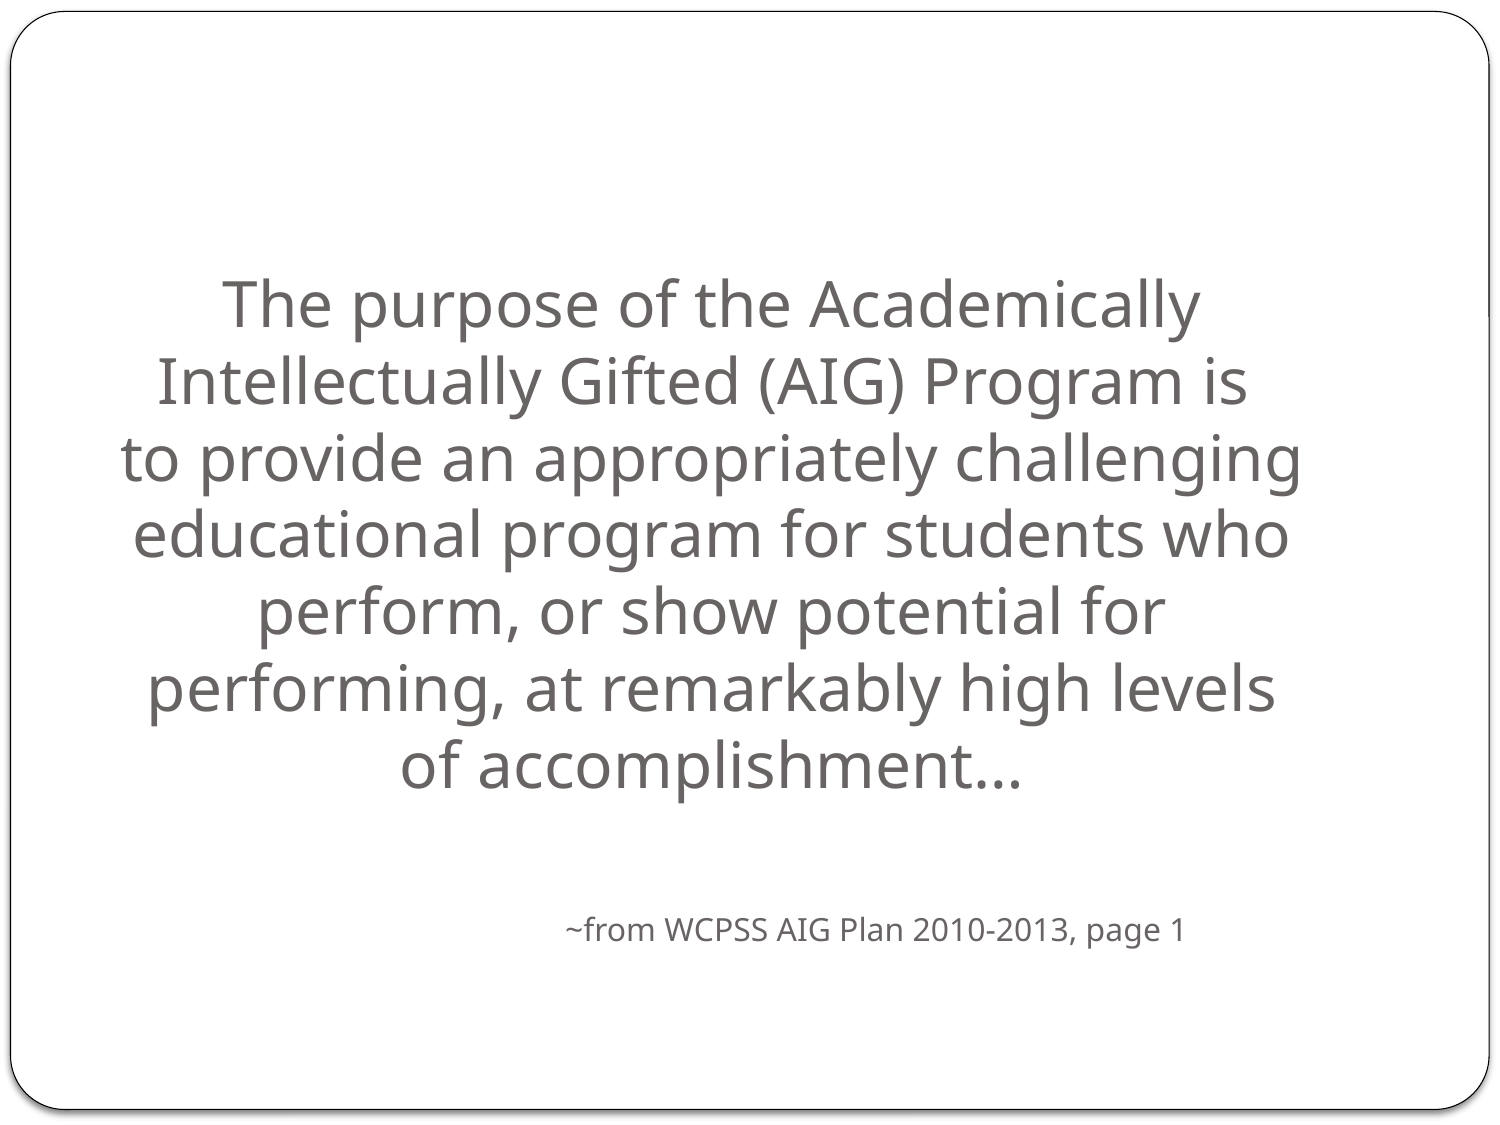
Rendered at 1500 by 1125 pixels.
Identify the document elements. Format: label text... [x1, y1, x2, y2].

title The purpose of the Academically Intellectually Gifted (AIG) Program is to provide an appropriately challenging educational program for students who perform, or show potential for performing, at remarkably high levels of accomplishment… ~from WCPSS AIG Plan 2010-2013, page 1 [99, 174, 1325, 1013]
